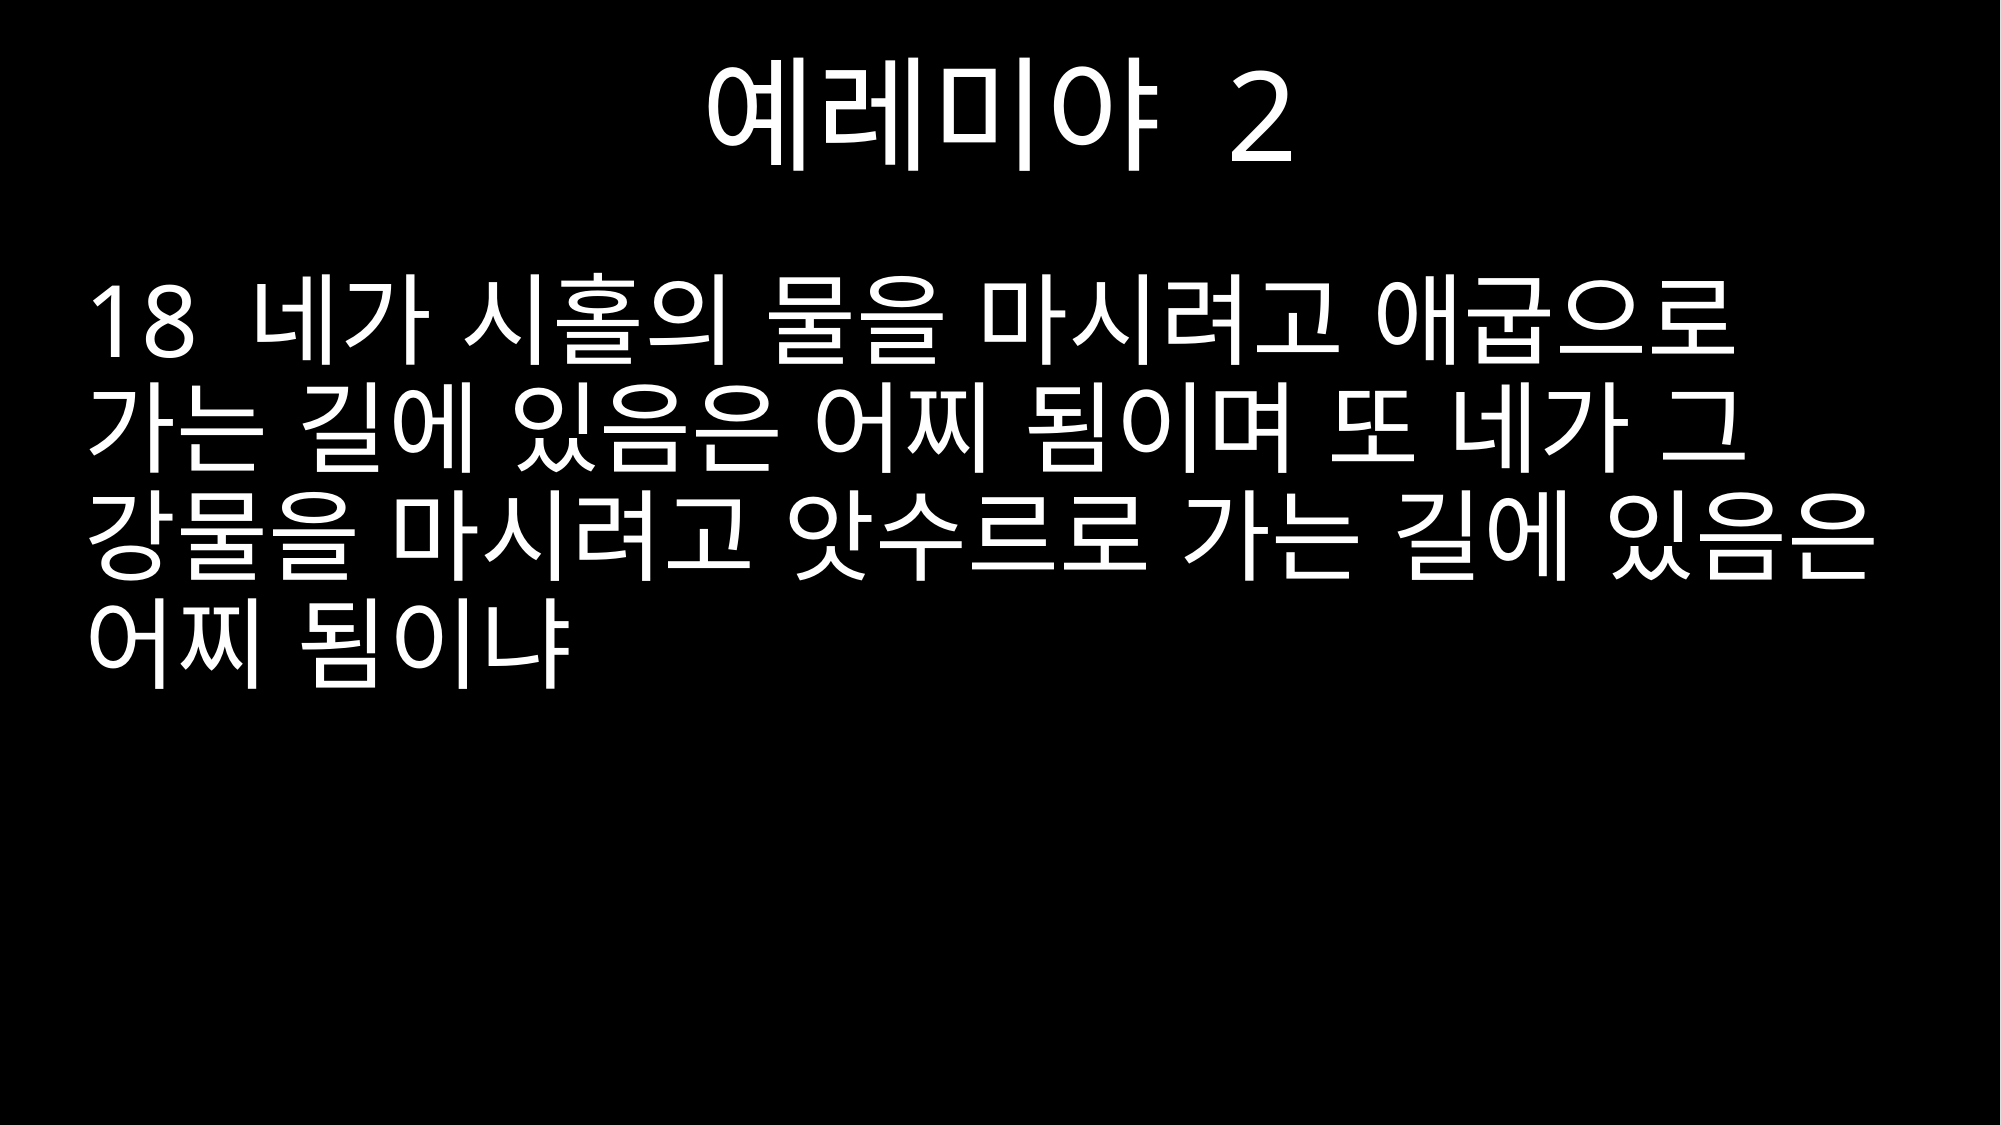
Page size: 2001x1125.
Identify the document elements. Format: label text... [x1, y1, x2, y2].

footer 예레미야 2 [0, 32, 2000, 192]
picture [0, 0, 2001, 1125]
list 18 네가 시홀의 물을 마시려고 애굽으로 가는 길에 있음은 어찌 됨이며 또 네가 그 강물을 마시려고 앗수르로 가는 길에 있음은 어찌 됨이냐 [69, 263, 1953, 423]
